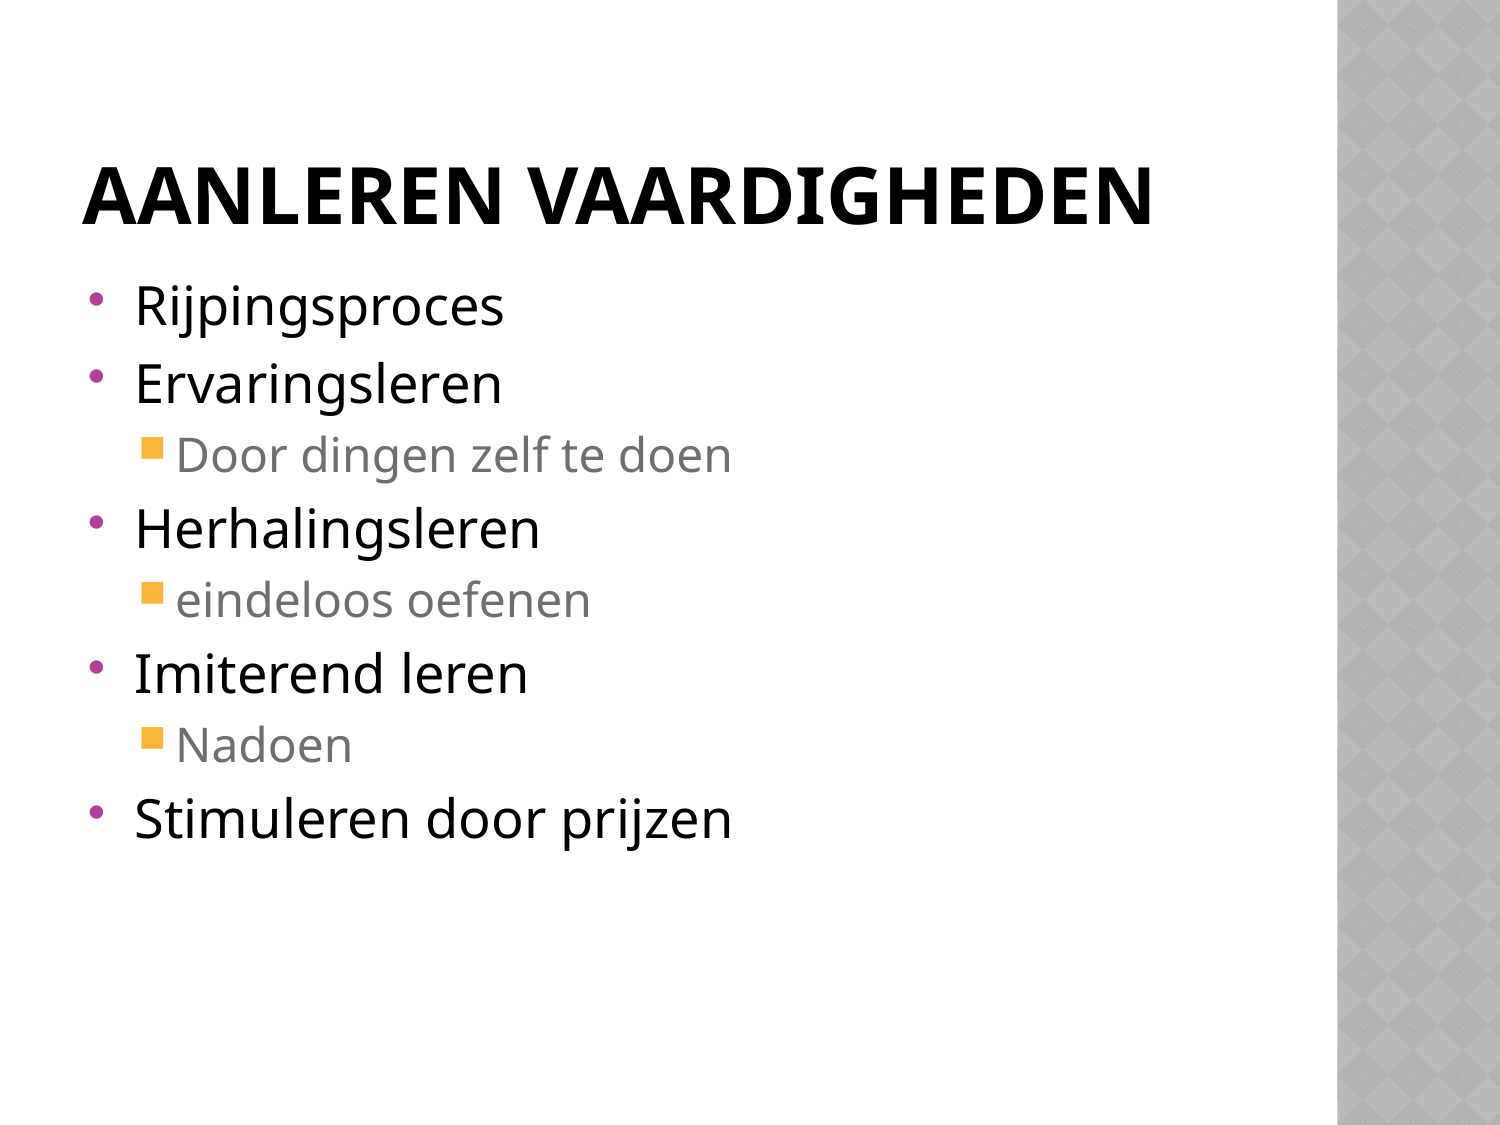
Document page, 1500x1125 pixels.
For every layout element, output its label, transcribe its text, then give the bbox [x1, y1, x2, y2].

title Aanleren vaardigheden [75, 52, 1263, 240]
list Rijpingsproces Ervaringsleren Door dingen zelf te doen Herhalingsleren eindeloos oefenen Imiterend leren Nadoen Stimuleren door prijzen [75, 264, 1263, 1059]
